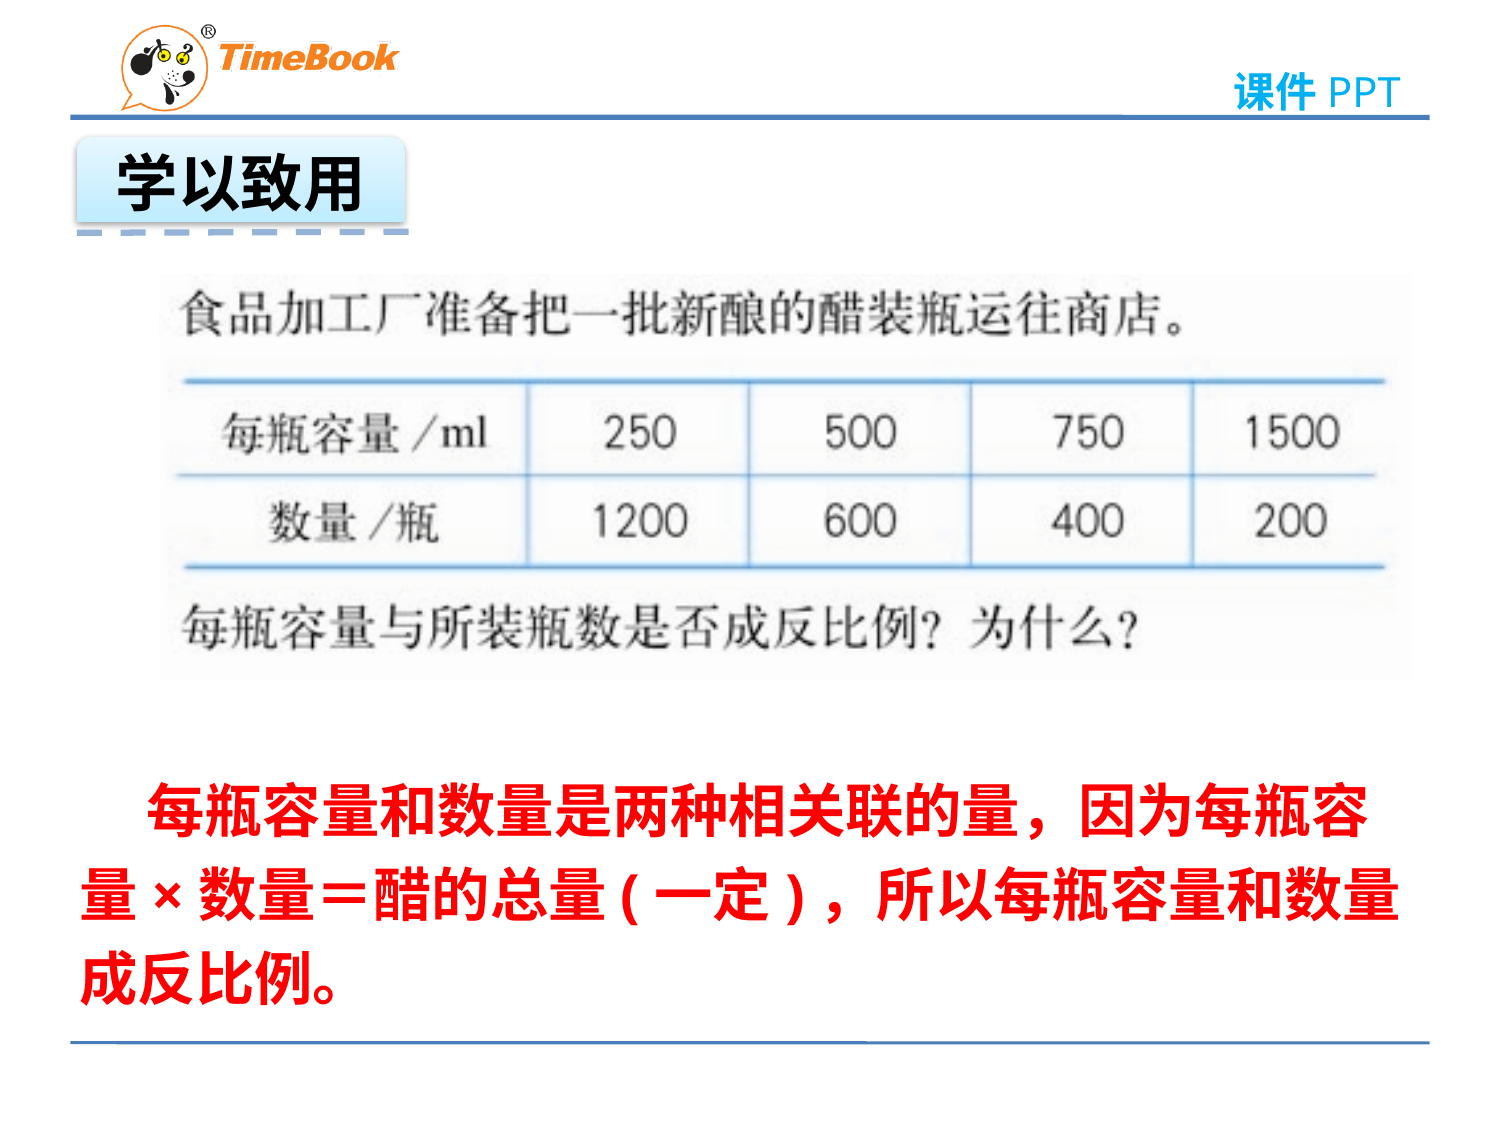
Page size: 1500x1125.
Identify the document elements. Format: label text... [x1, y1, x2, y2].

picture [118, 22, 408, 113]
text_box 学以致用 [76, 136, 406, 223]
picture [159, 273, 1412, 681]
text_box 每瓶容量和数量是两种相关联的量，因为每瓶容量×数量＝醋的总量(一定)，所以每瓶容量和数量成反比例。 [64, 753, 1436, 1020]
